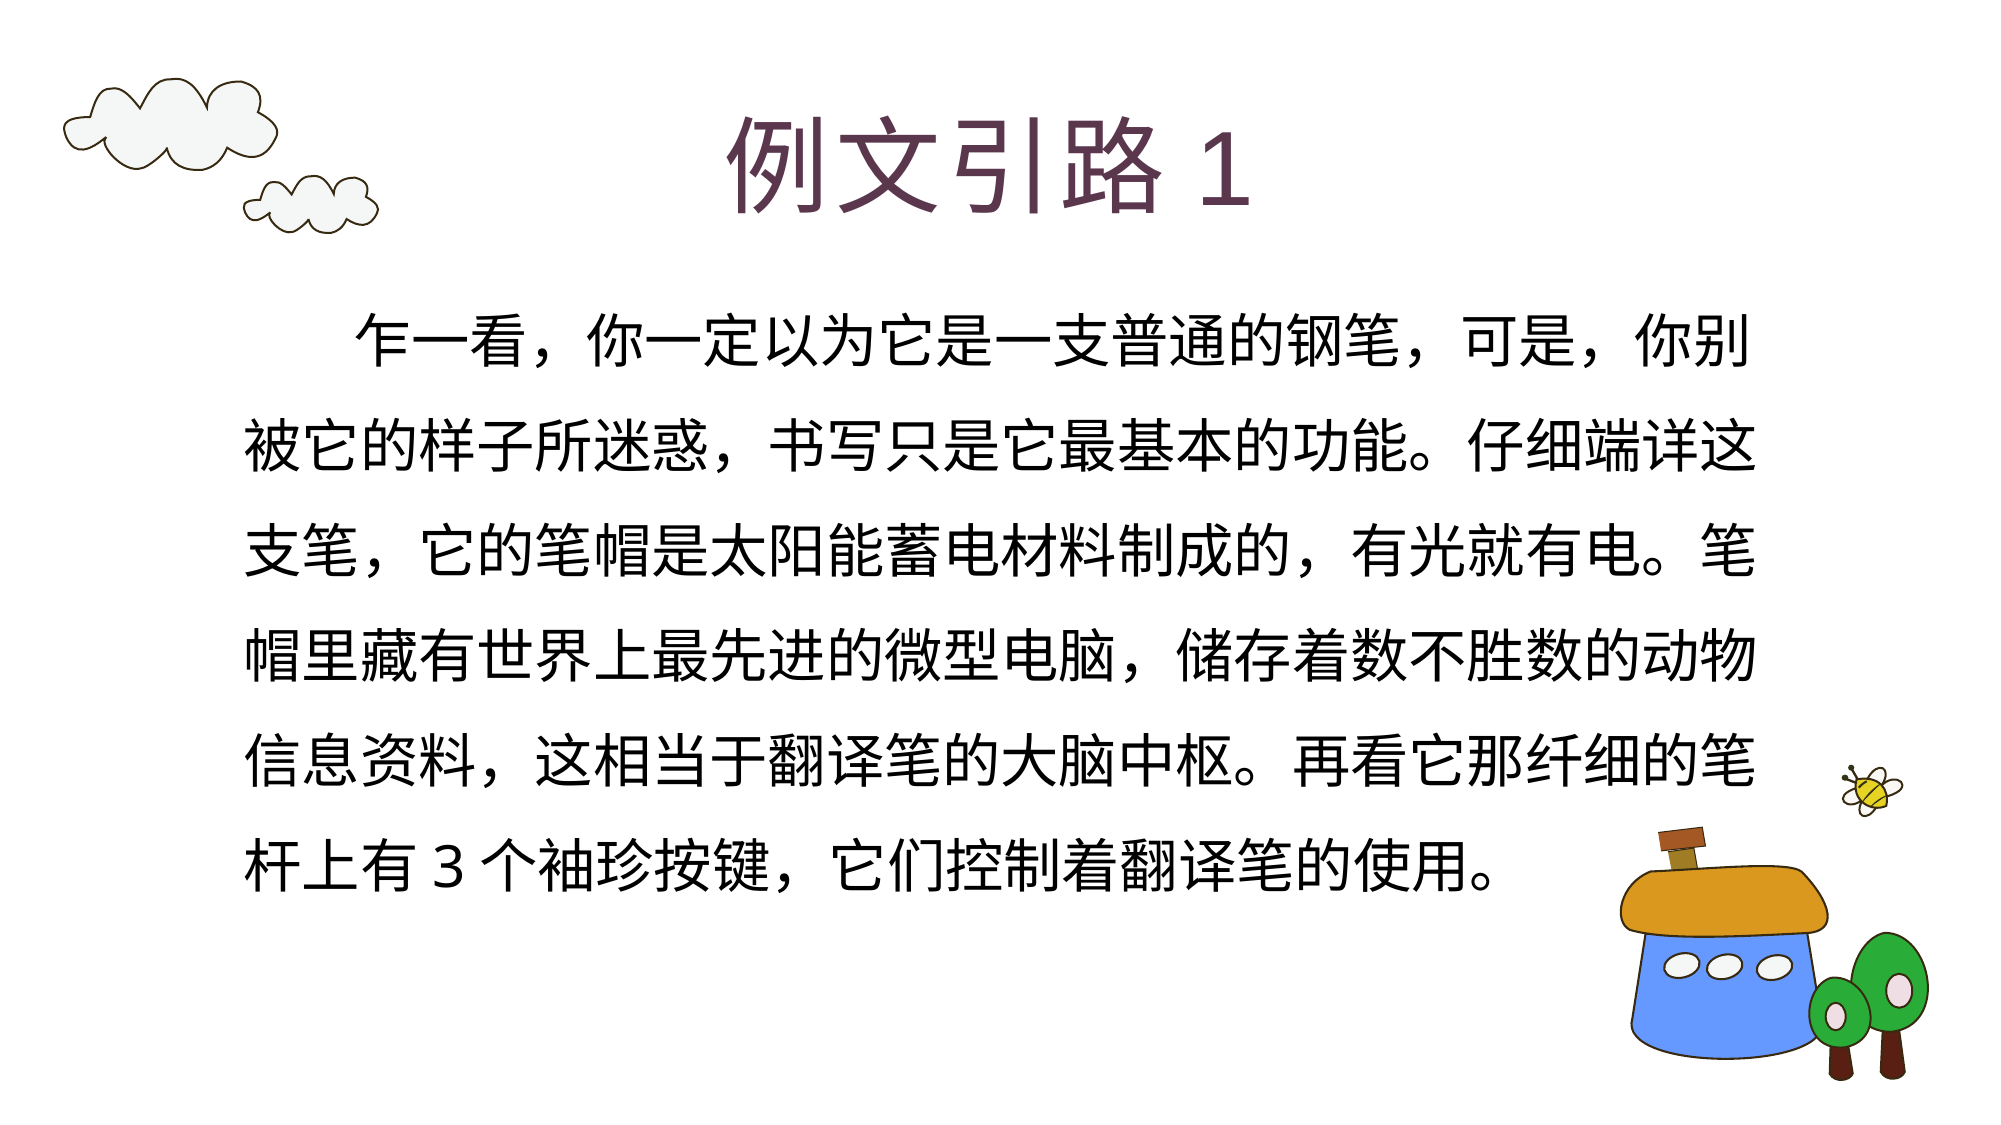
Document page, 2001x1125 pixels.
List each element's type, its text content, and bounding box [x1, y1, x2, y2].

text_box 例文引路1 [678, 92, 1300, 234]
text_box 乍一看，你一定以为它是一支普通的钢笔，可是，你别被它的样子所迷惑，书写只是它最基本的功能。仔细端详这支笔，它的笔帽是太阳能蓄电材料制成的，有光就有电。笔帽里藏有世界上最先进的微型电脑，储存着数不胜数的动物信息资料，这相当于翻译笔的大脑中枢。再看它那纤细的笔杆上有3个袖珍按键，它们控制着翻译笔的使用。 [228, 262, 1807, 907]
